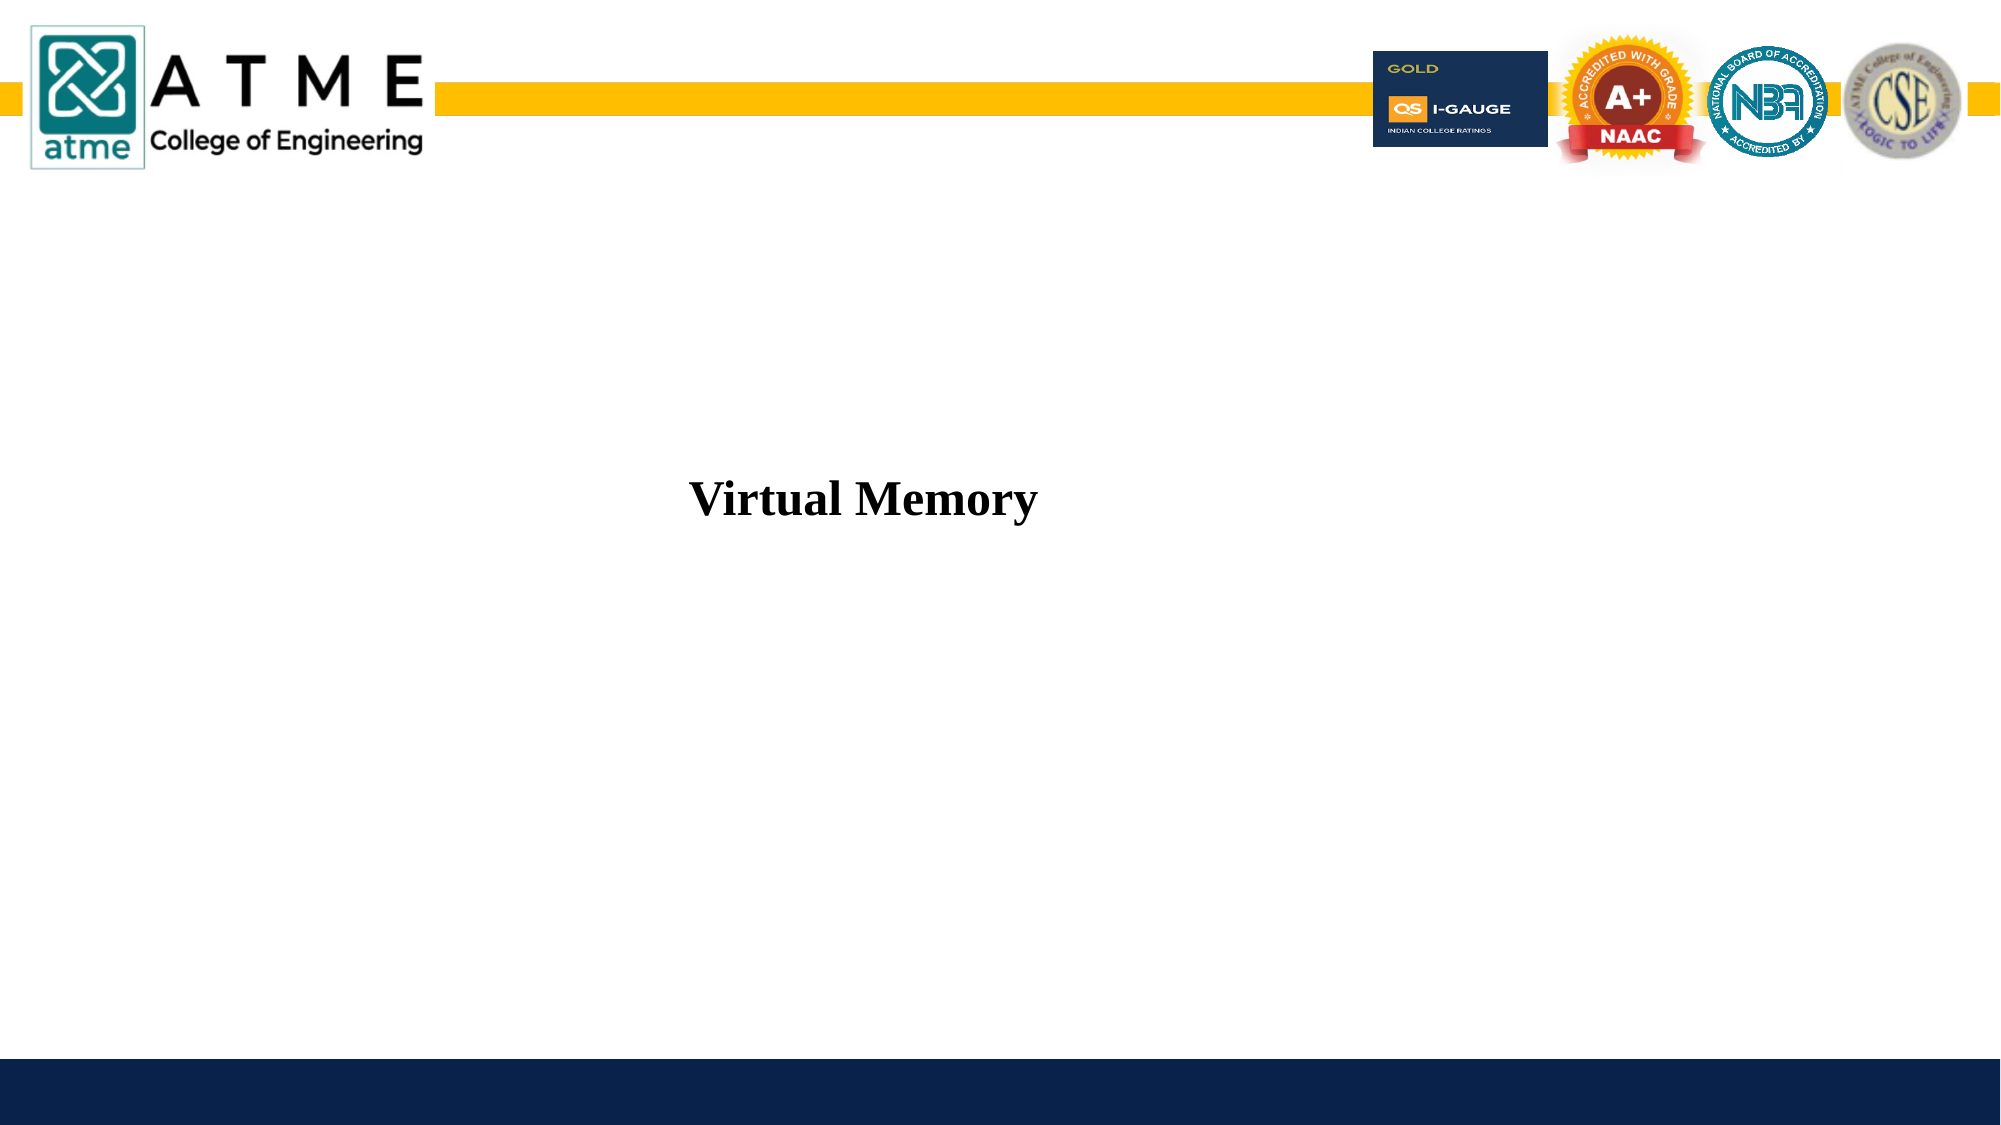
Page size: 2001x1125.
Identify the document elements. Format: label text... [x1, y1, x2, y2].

picture [1840, 26, 1968, 176]
picture [22, 15, 435, 178]
title Virtual Memory [673, 458, 1949, 808]
picture [0, 1059, 2001, 1125]
picture [1373, 20, 1828, 180]
